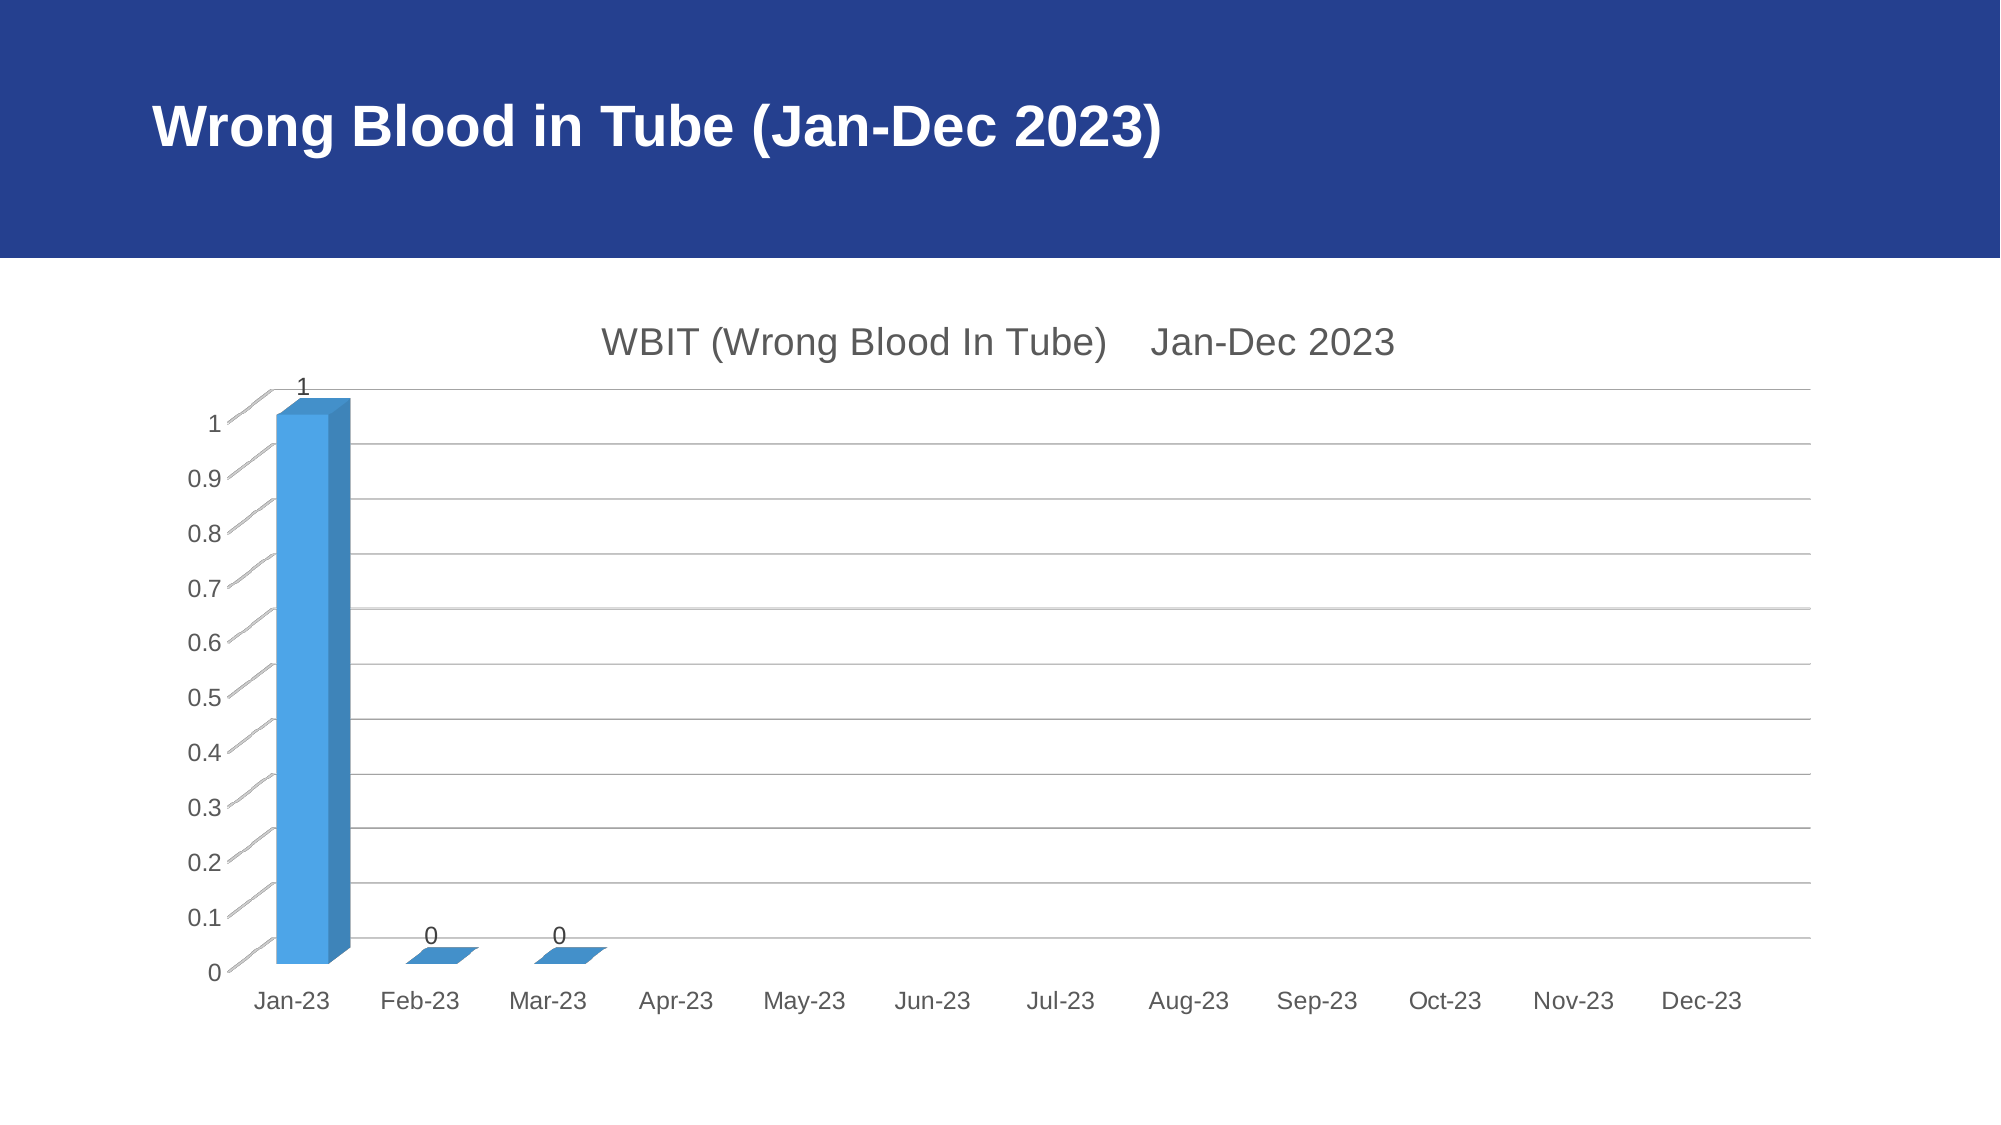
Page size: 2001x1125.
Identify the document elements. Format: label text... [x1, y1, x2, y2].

chart [137, 284, 1862, 1030]
title Wrong Blood in Tube (Jan-Dec 2023) [137, 20, 1863, 238]
